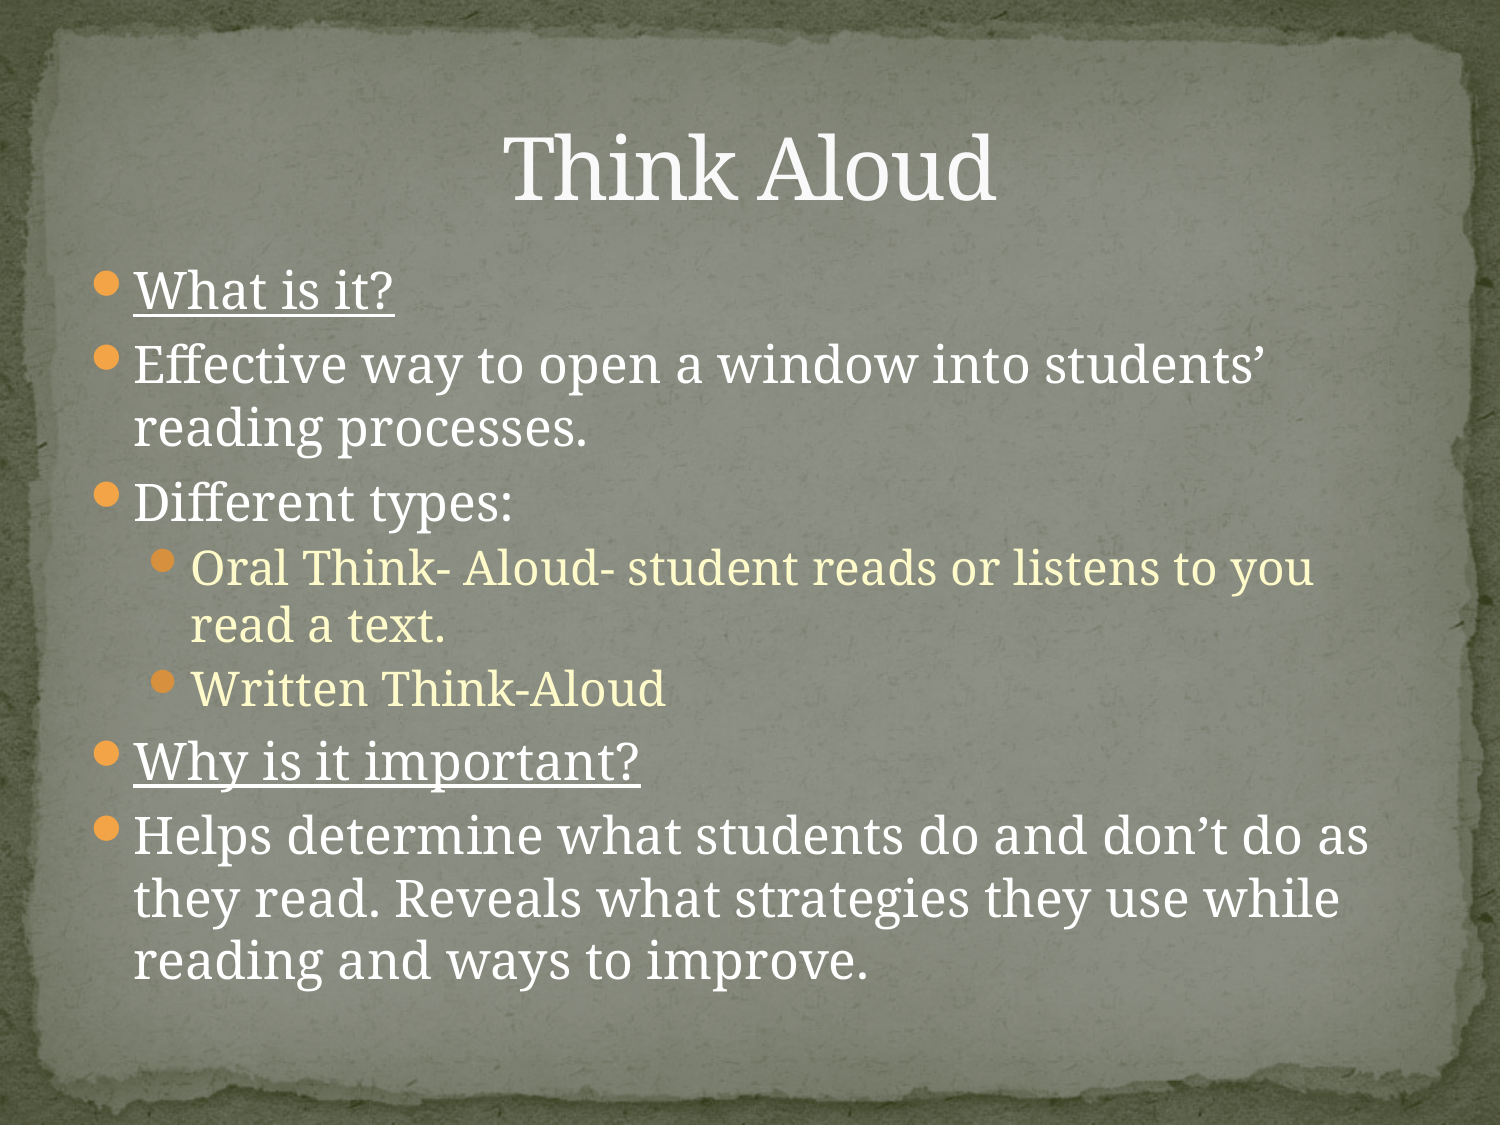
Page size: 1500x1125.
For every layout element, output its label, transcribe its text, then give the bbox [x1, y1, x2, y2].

list What is it? Effective way to open a window into students’ reading processes. Different types: Oral Think- Aloud- student reads or listens to you read a text. Written Think-Aloud Why is it important? Helps determine what students do and don’t do as they read. Reveals what strategies they use while reading and ways to improve. [74, 249, 1426, 1001]
title Think Aloud [74, 24, 1425, 225]
